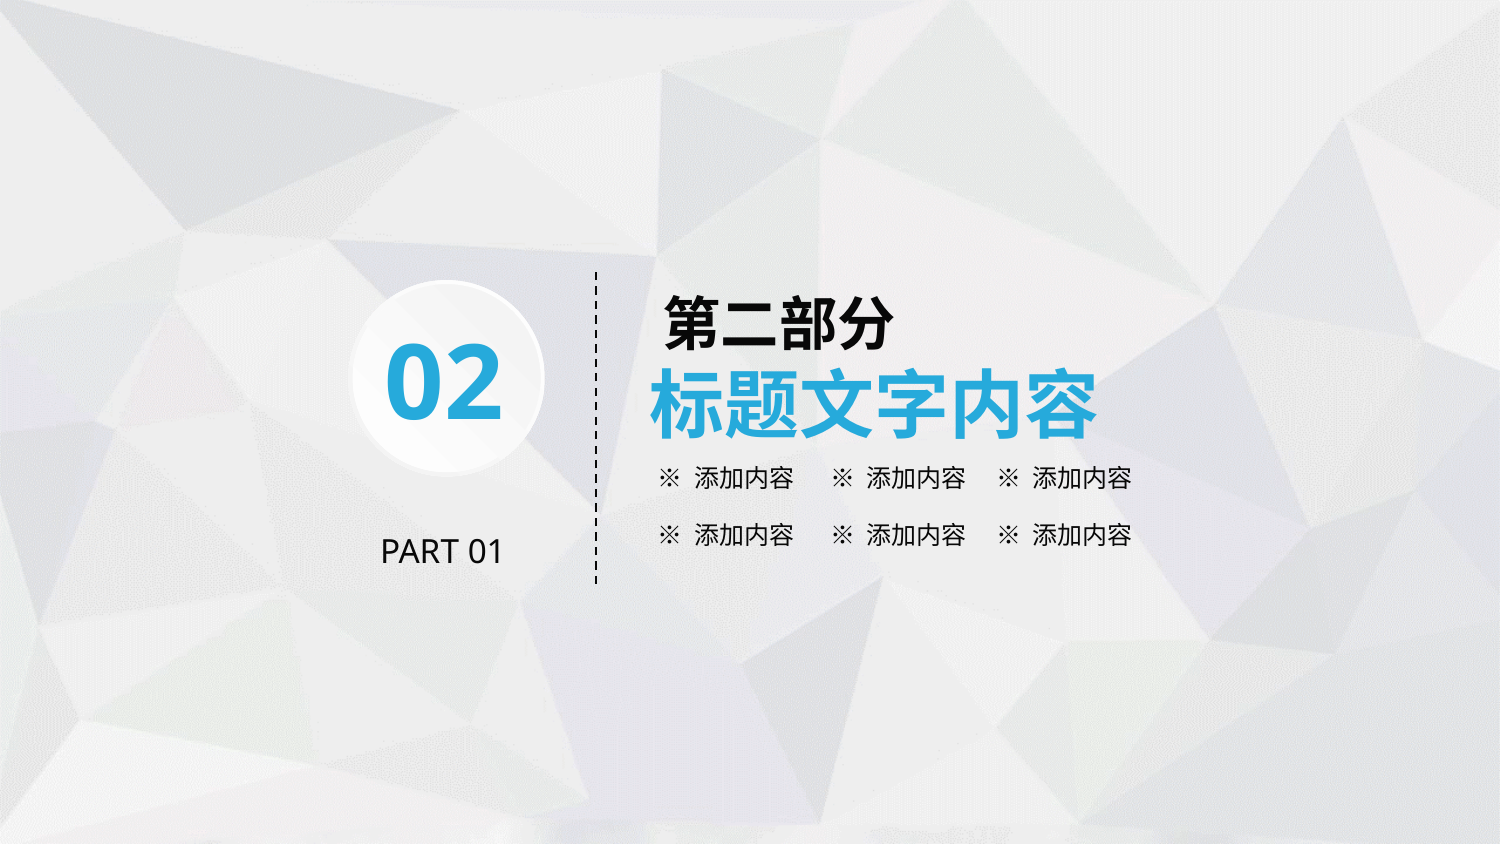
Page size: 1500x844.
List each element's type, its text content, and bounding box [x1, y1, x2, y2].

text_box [348, 279, 545, 477]
text_box ※ 添加内容 [647, 514, 810, 555]
text_box ※ 添加内容 [986, 514, 1148, 555]
text_box ※ 添加内容 [986, 457, 1155, 498]
picture [0, 0, 1500, 844]
text_box ※ 添加内容 [820, 514, 982, 555]
text_box 第二部分 标题文字内容 [634, 280, 1114, 455]
text_box ※ 添加内容 [820, 457, 982, 498]
text_box ※ 添加内容 [647, 457, 817, 498]
text_box PART 01 [380, 529, 529, 570]
